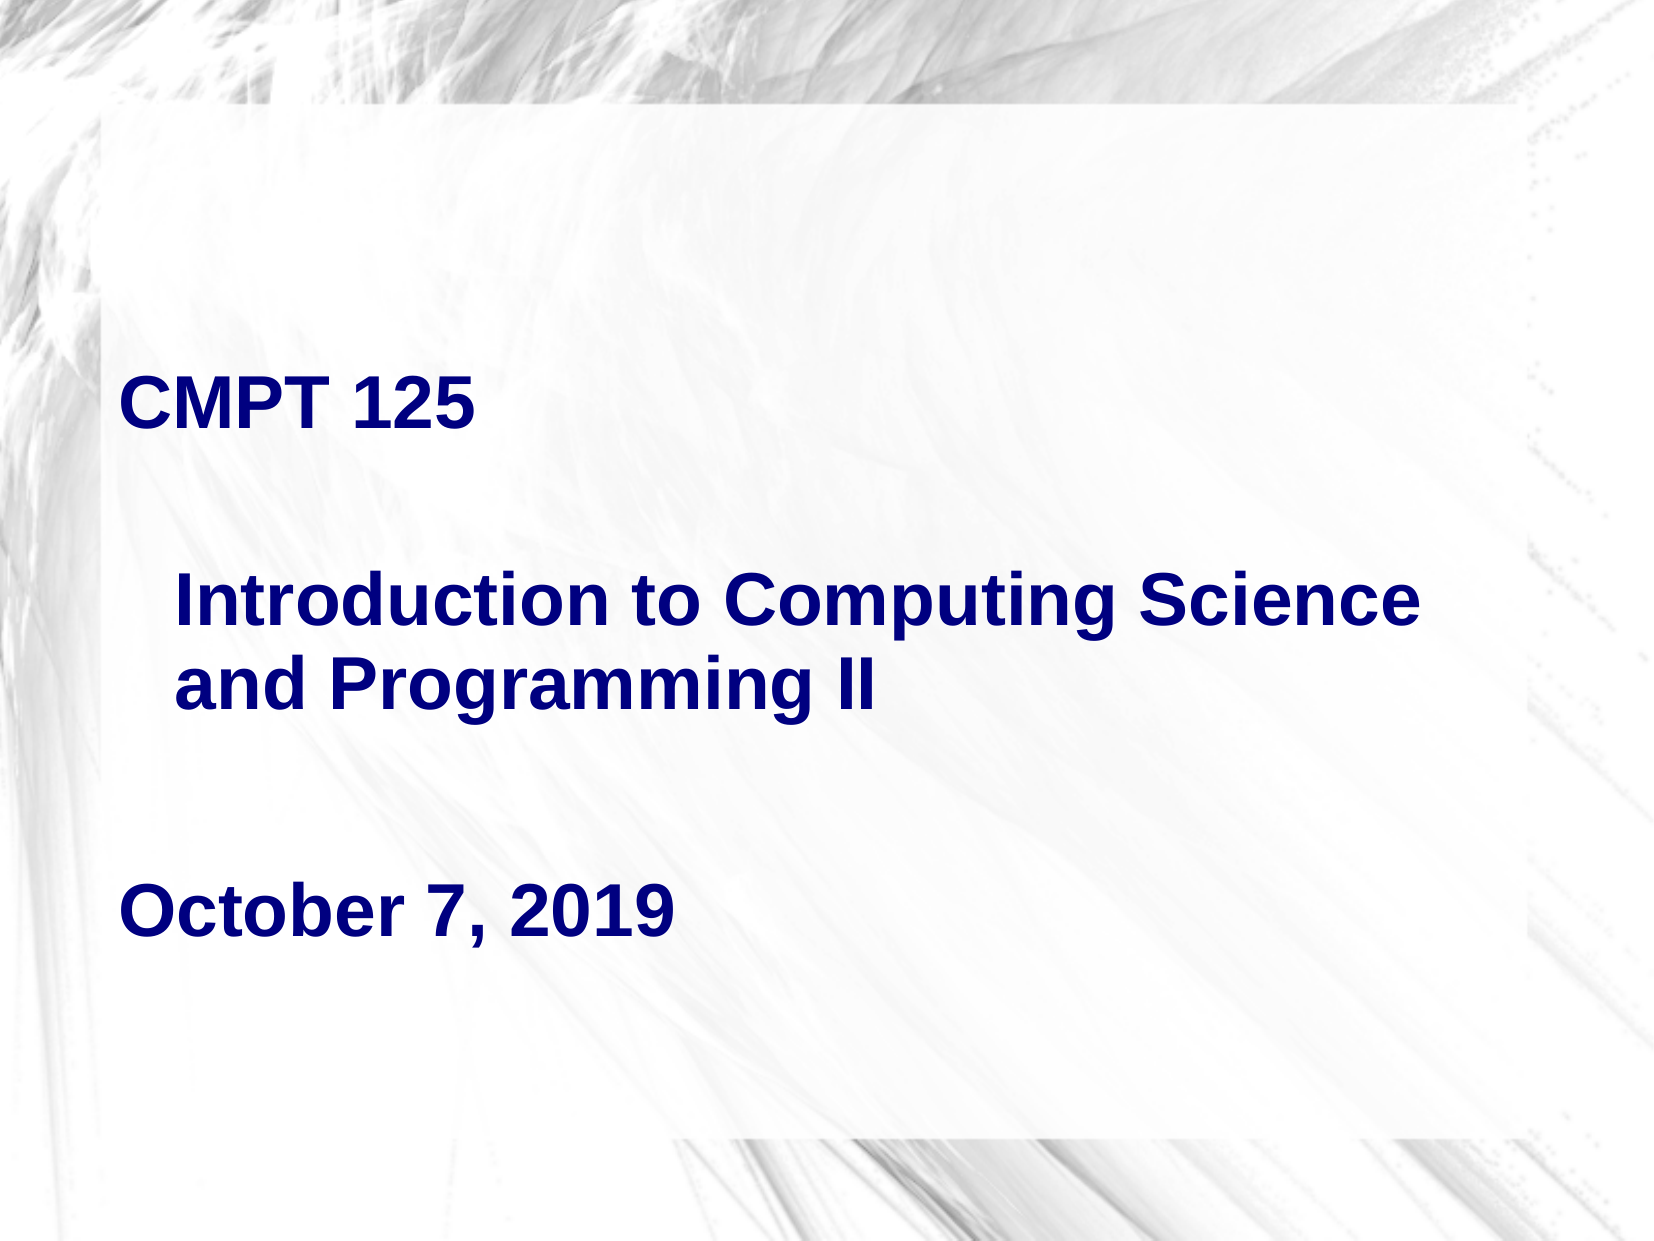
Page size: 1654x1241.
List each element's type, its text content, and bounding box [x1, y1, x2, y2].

picture [0, 0, 1654, 1241]
list CMPT 125 Introduction to Computing Science and Programming II October 7, 2019 [118, 236, 1571, 1171]
